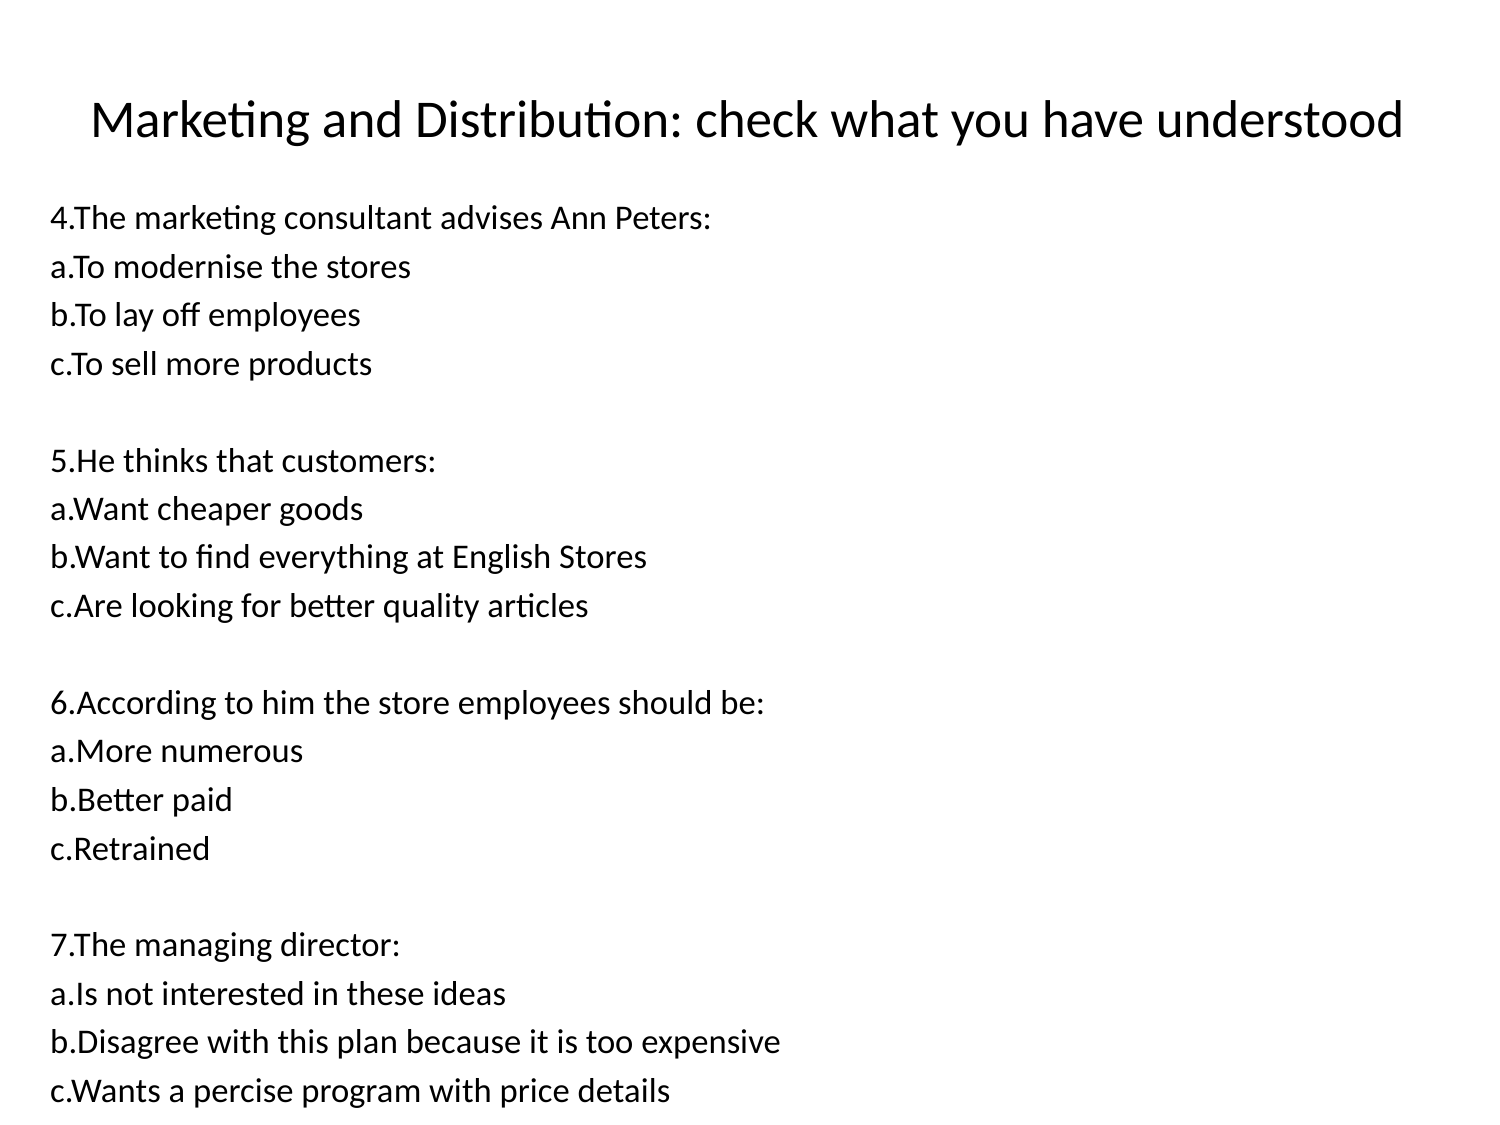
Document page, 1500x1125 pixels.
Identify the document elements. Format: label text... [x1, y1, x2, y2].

title Marketing and Distribution: check what you have understood [75, 45, 1425, 187]
list 4.The marketing consultant advises Ann Peters: a.To modernise the stores b.To lay off employees c.To sell more products 5.He thinks that customers: a.Want cheaper goods b.Want to find everything at English Stores c.Are looking for better quality articles 6.According to him the store employees should be: a.More numerous b.Better paid c.Retrained 7.The managing director: a.Is not interested in these ideas b.Disagree with this plan because it is too expensive c.Wants a percise program with price details [35, 187, 1430, 1125]
